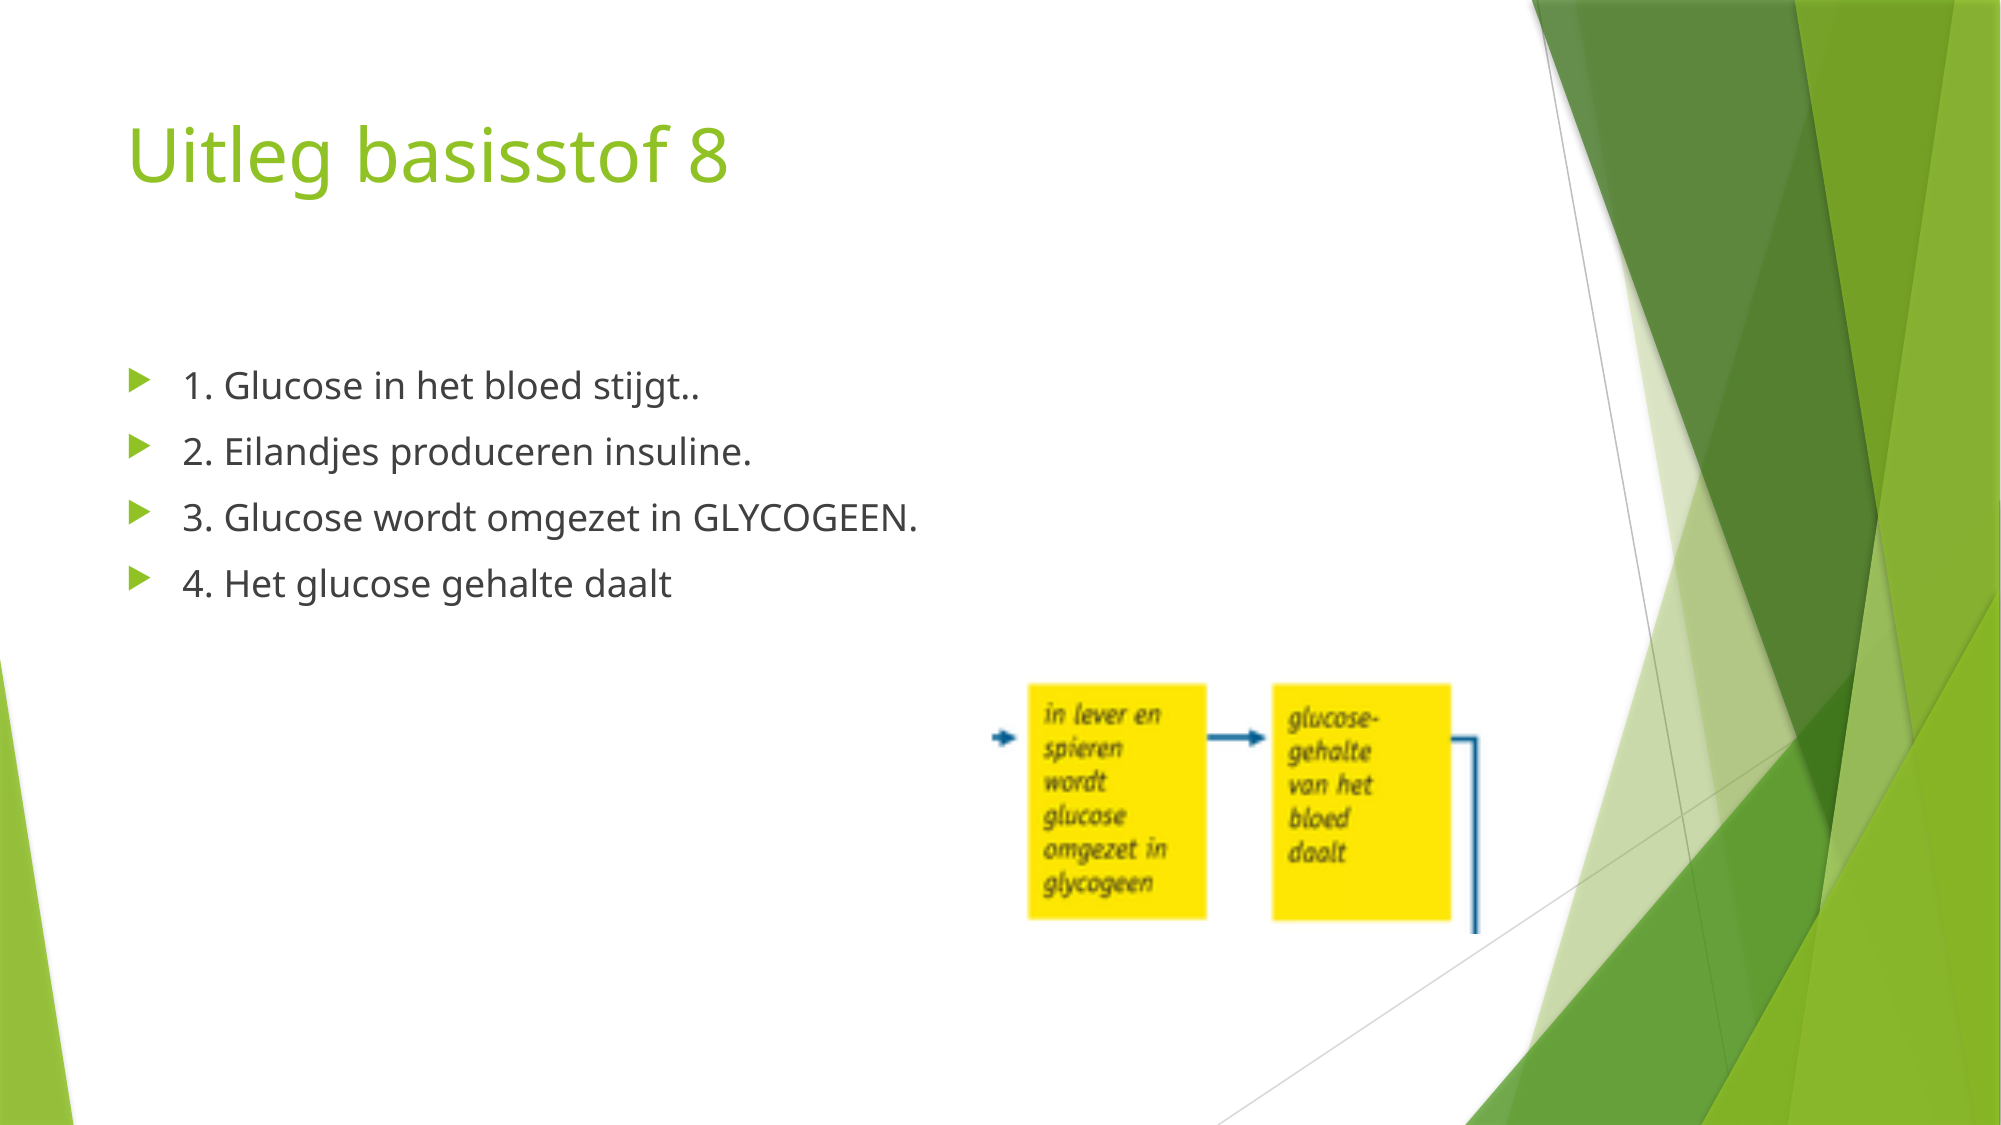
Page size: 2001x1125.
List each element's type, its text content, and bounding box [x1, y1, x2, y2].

list 1. Glucose in het bloed stijgt.. 2. Eilandjes produceren insuline. 3. Glucose wordt omgezet in GLYCOGEEN. 4. Het glucose gehalte daalt [111, 354, 1522, 992]
picture [974, 606, 1494, 935]
title Uitleg basisstof 8 [111, 99, 1522, 317]
